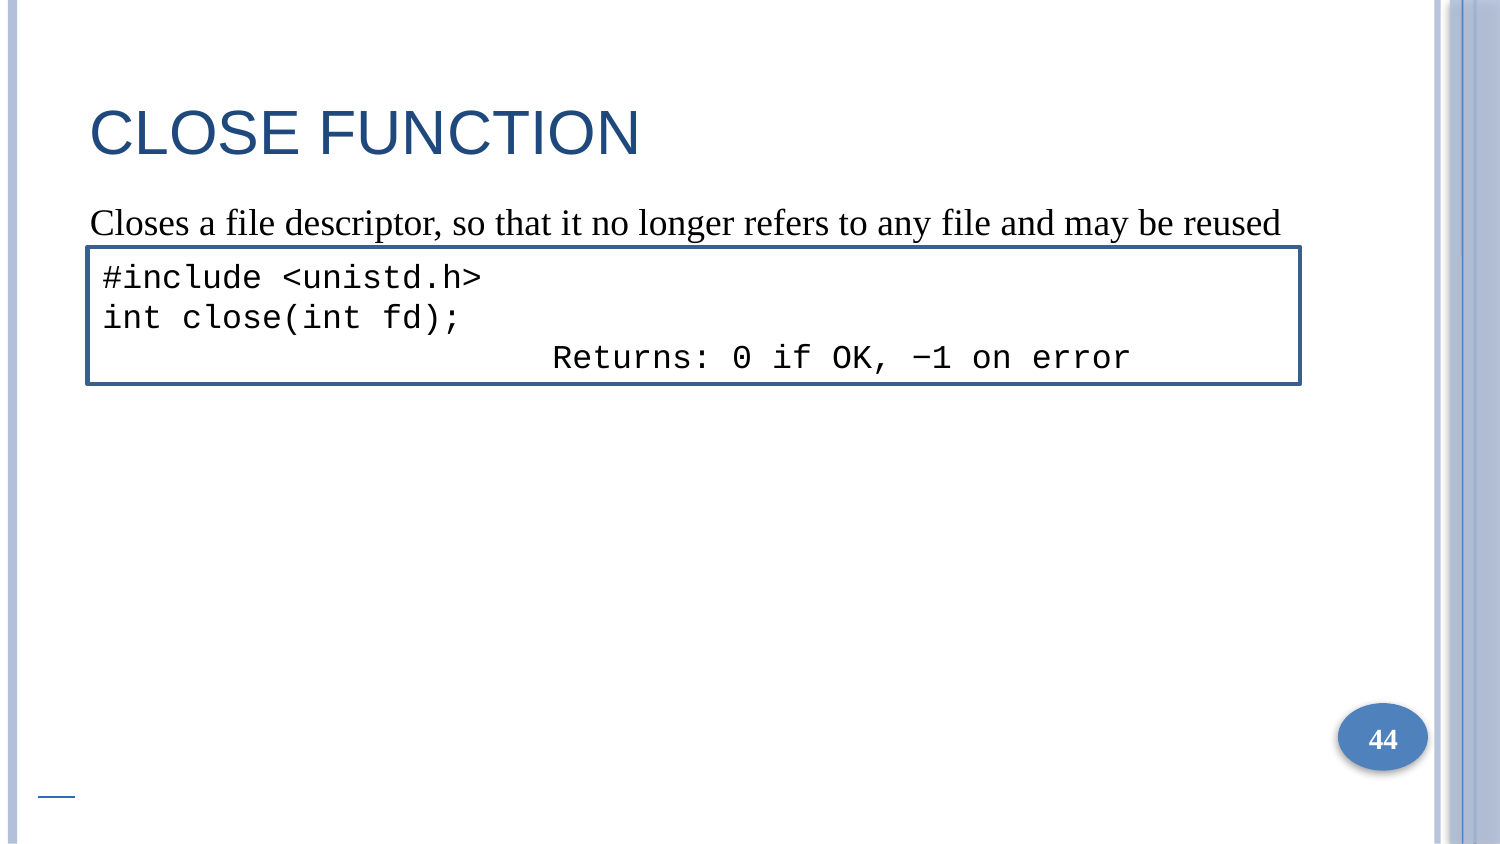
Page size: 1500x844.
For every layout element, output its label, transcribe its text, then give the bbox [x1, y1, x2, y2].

text_box Closes a file descriptor, so that it no longer refers to any file and may be reused [75, 190, 1300, 386]
slide_number 44 [1333, 705, 1434, 770]
title CLOSE Function [75, 33, 1300, 175]
